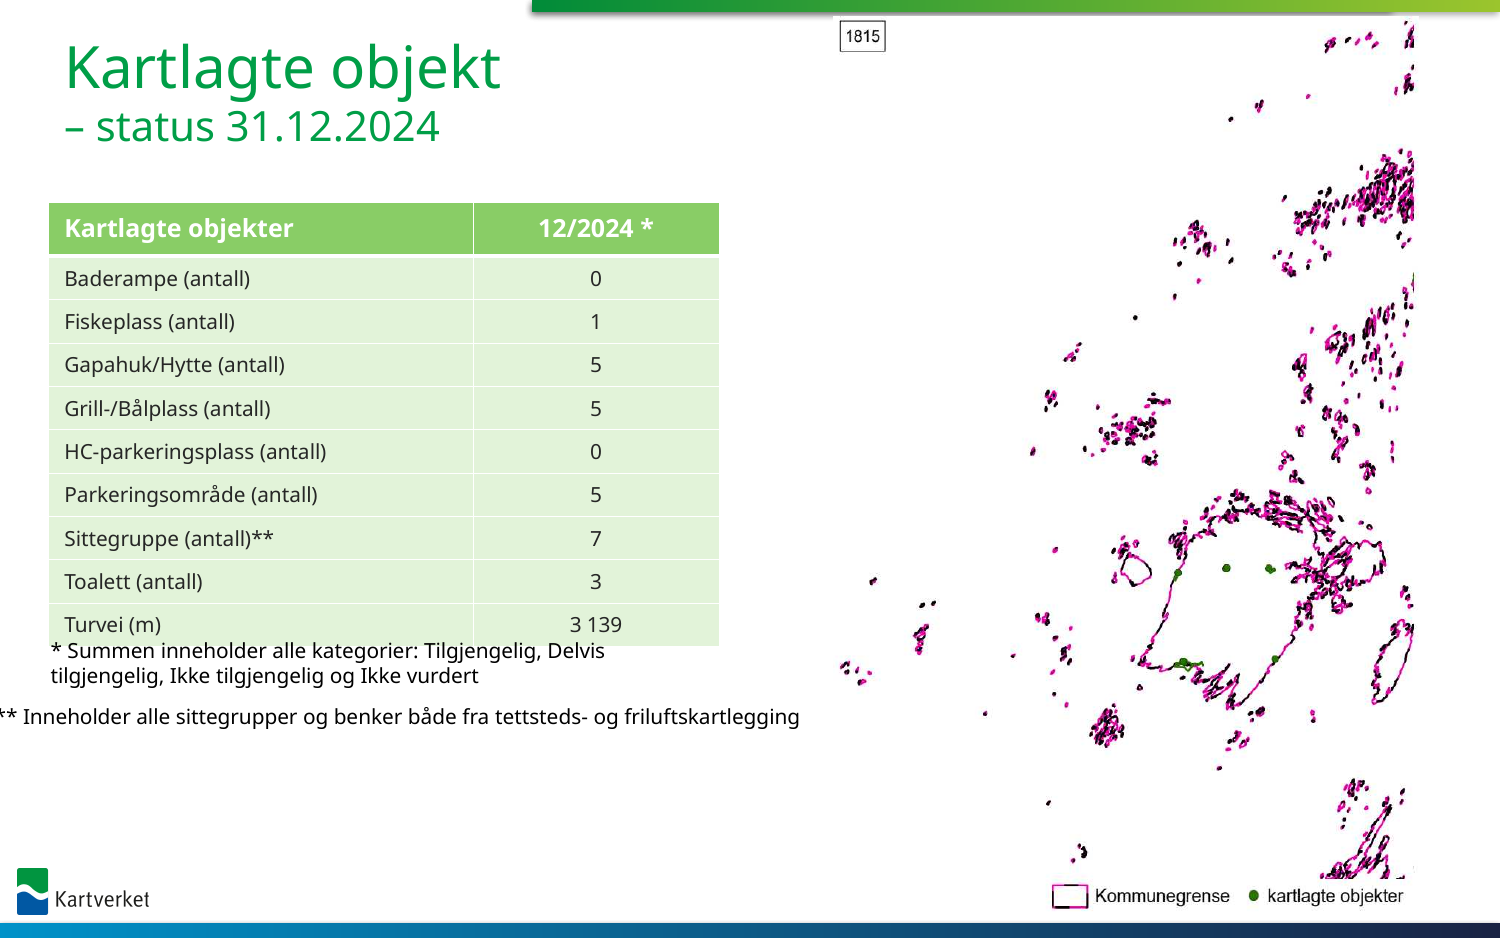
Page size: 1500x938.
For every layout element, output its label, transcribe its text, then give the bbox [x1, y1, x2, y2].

table_cell 5 [474, 387, 719, 429]
table_header Kartlagte objekter [49, 203, 473, 254]
table_cell Gapahuk/Hytte (antall) [49, 344, 473, 386]
table_cell 7 [474, 517, 719, 559]
table_cell Baderampe (antall) [49, 258, 473, 299]
text_box ** Inneholder alle sittegrupper og benker både fra tettsteds- og friluftskartlegging [0, 696, 815, 736]
table_cell Grill-/Bålplass (antall) [49, 387, 473, 429]
table_cell HC-parkeringsplass (antall) [49, 430, 473, 473]
table_cell 0 [474, 430, 719, 473]
text_box Kartlagte objekt – status 31.12.2024 [49, 26, 828, 158]
table_header 12/2024 * [474, 203, 719, 254]
table_cell 1 [474, 300, 719, 343]
table_cell 0 [474, 258, 719, 299]
text_box * Summen inneholder alle kategorier: Tilgjengelig, Delvis tilgjengelig, Ikke tilgjengelig og Ikke vurdert [35, 630, 721, 696]
table_cell Turvei (m) [49, 604, 473, 630]
table_cell Sittegruppe (antall)** [49, 517, 473, 559]
table_cell 3 [474, 560, 719, 603]
table_cell Fiskeplass (antall) [49, 300, 473, 343]
table_cell Parkeringsområde (antall) [49, 474, 473, 516]
picture [833, 16, 1419, 913]
table_cell 3 139 [474, 604, 719, 630]
table_cell Toalett (antall) [49, 560, 473, 603]
text_box Kartlagte objekt – status 31.12.2024 [1424, 26, 1431, 158]
table_cell 5 [474, 474, 719, 516]
table_cell 5 [474, 344, 719, 386]
